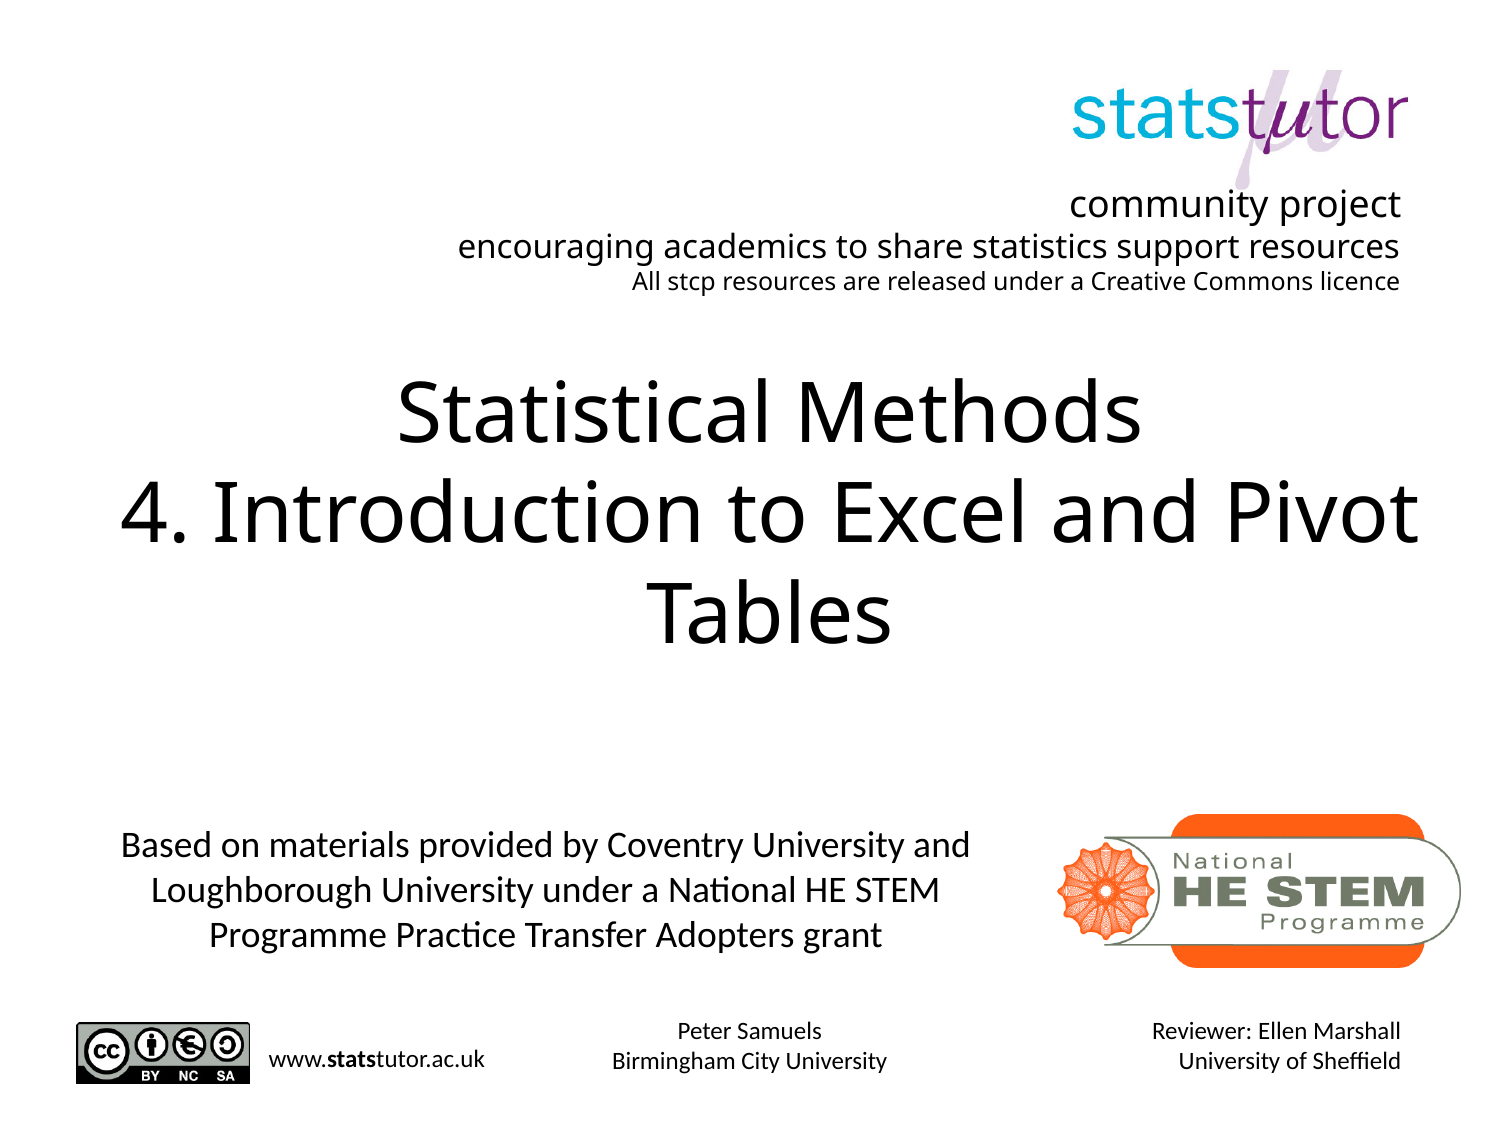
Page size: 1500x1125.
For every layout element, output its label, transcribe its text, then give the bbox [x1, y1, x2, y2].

text_box Reviewer: Ellen Marshall University of Sheffield [1038, 1007, 1417, 1083]
text_box community project encouraging academics to share statistics support resources All stcp resources are released under a Creative Commons licence [123, 172, 1417, 303]
picture [1056, 814, 1461, 968]
text_box Peter Samuels Birmingham City University [549, 1007, 951, 1083]
text_box Based on materials provided by Coventry University and Loughborough University under a National HE STEM Programme Practice Transfer Adopters grant [47, 812, 1046, 963]
picture [76, 1022, 251, 1084]
title Statistical Methods 4. Introduction to Excel and Pivot Tables [96, 349, 1444, 669]
text_box www.statstutor.ac.uk [254, 1035, 550, 1080]
picture [1063, 58, 1417, 196]
